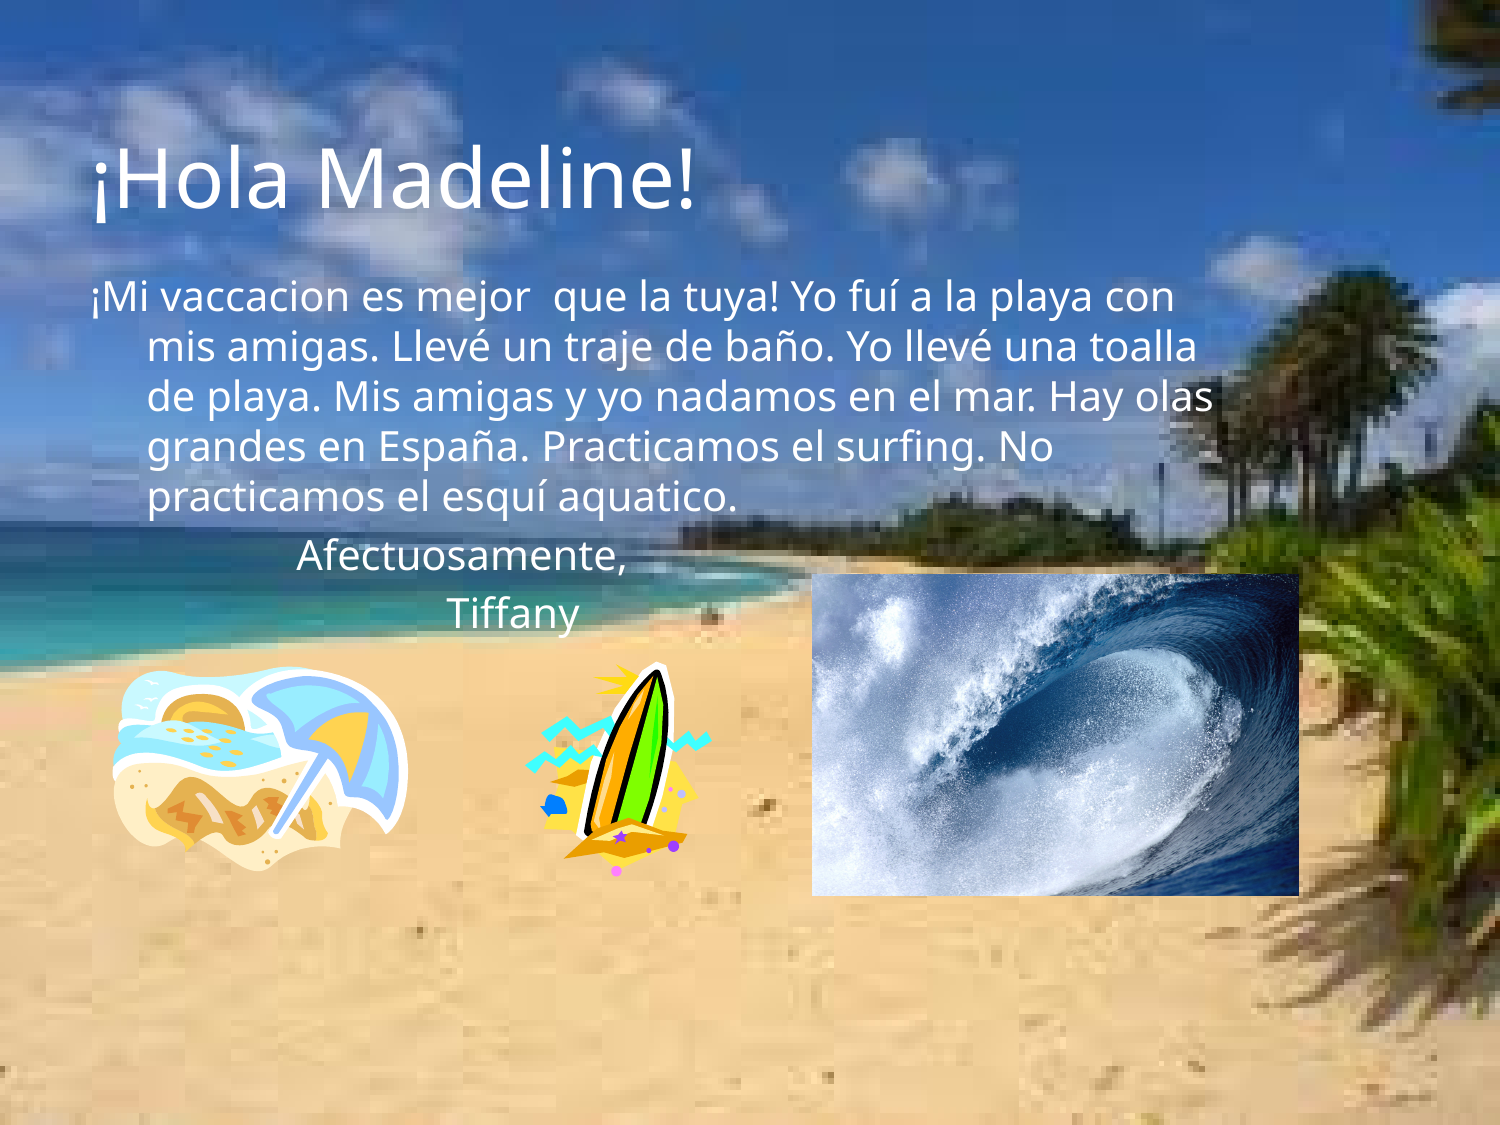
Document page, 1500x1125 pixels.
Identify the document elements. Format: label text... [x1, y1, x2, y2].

title ¡Hola Madeline! [75, 62, 1425, 288]
list ¡Mi vaccacion es mejor que la tuya! Yo fuí a la playa con mis amigas. Llevé un traje de baño. Yo llevé una toalla de playa. Mis amigas y yo nadamos en el mar. Hay olas grandes en España. Practicamos el surfing. No practicamos el esquí aquatico. Afectuosamente, Tiffany [75, 262, 1263, 1005]
picture [0, 0, 1500, 1125]
